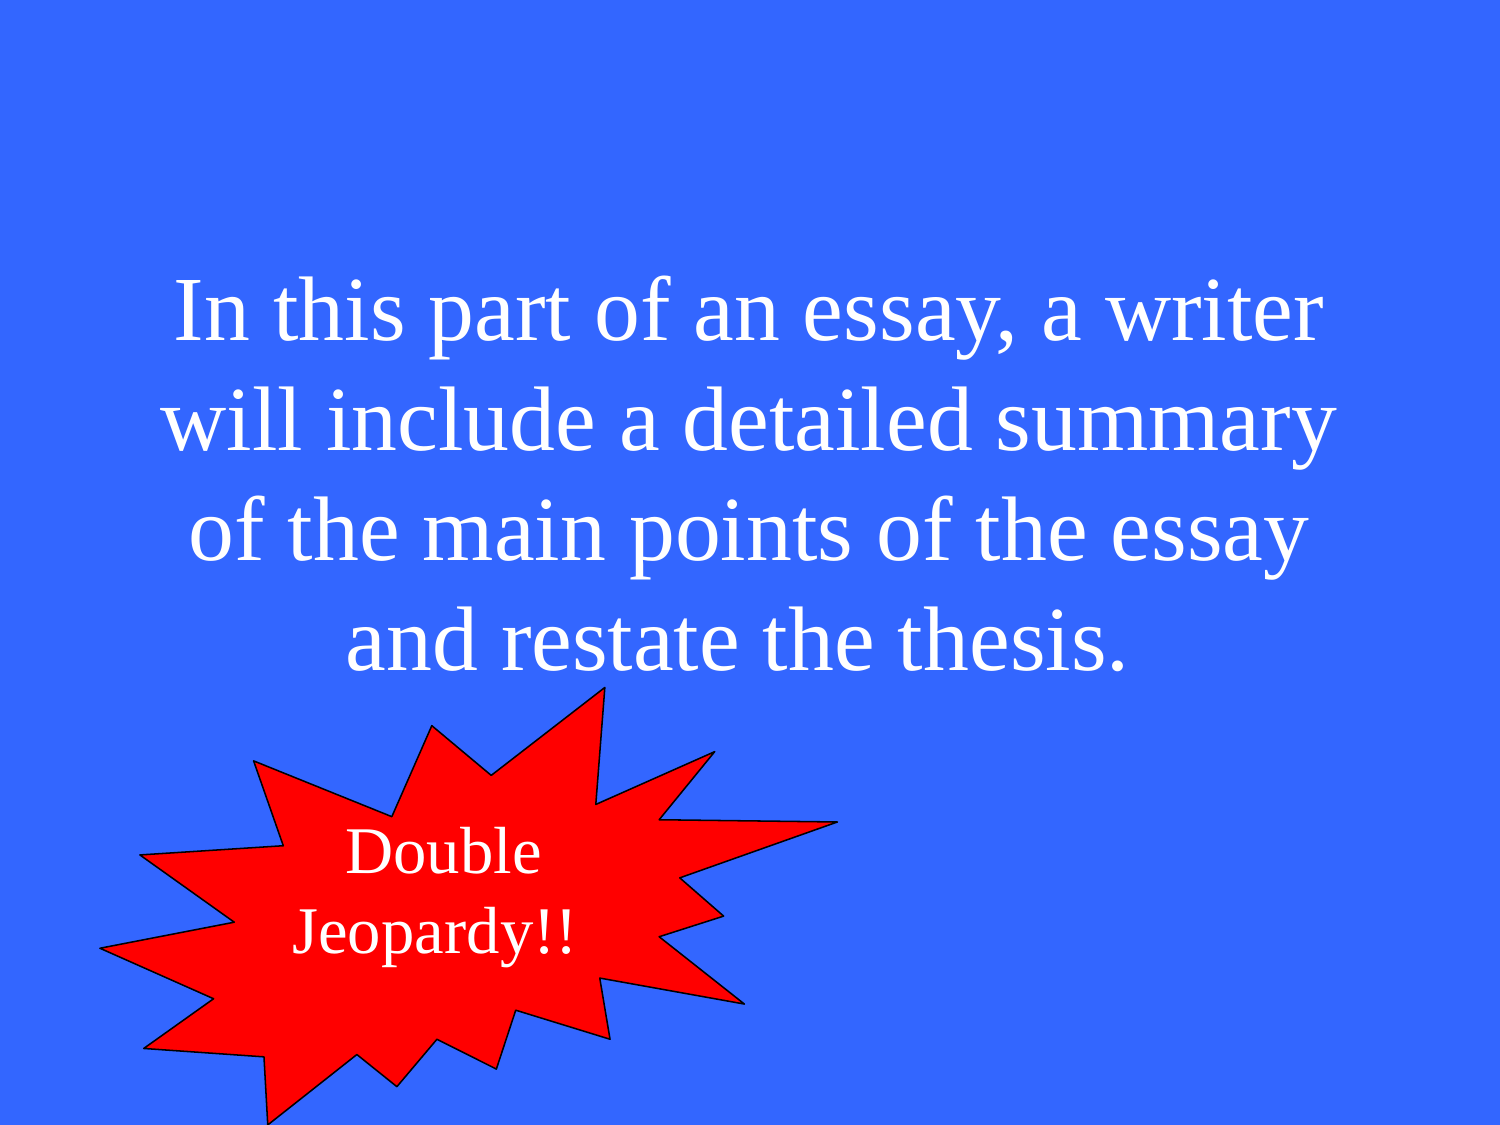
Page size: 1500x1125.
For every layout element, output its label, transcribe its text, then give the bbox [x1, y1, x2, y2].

title In this part of an essay, a writer will include a detailed summary of the main points of the essay and restate the thesis. [112, 374, 1388, 563]
text_box Double Jeopardy!! [262, 799, 625, 975]
text_box [399, 687, 605, 799]
text_box [99, 751, 838, 1125]
